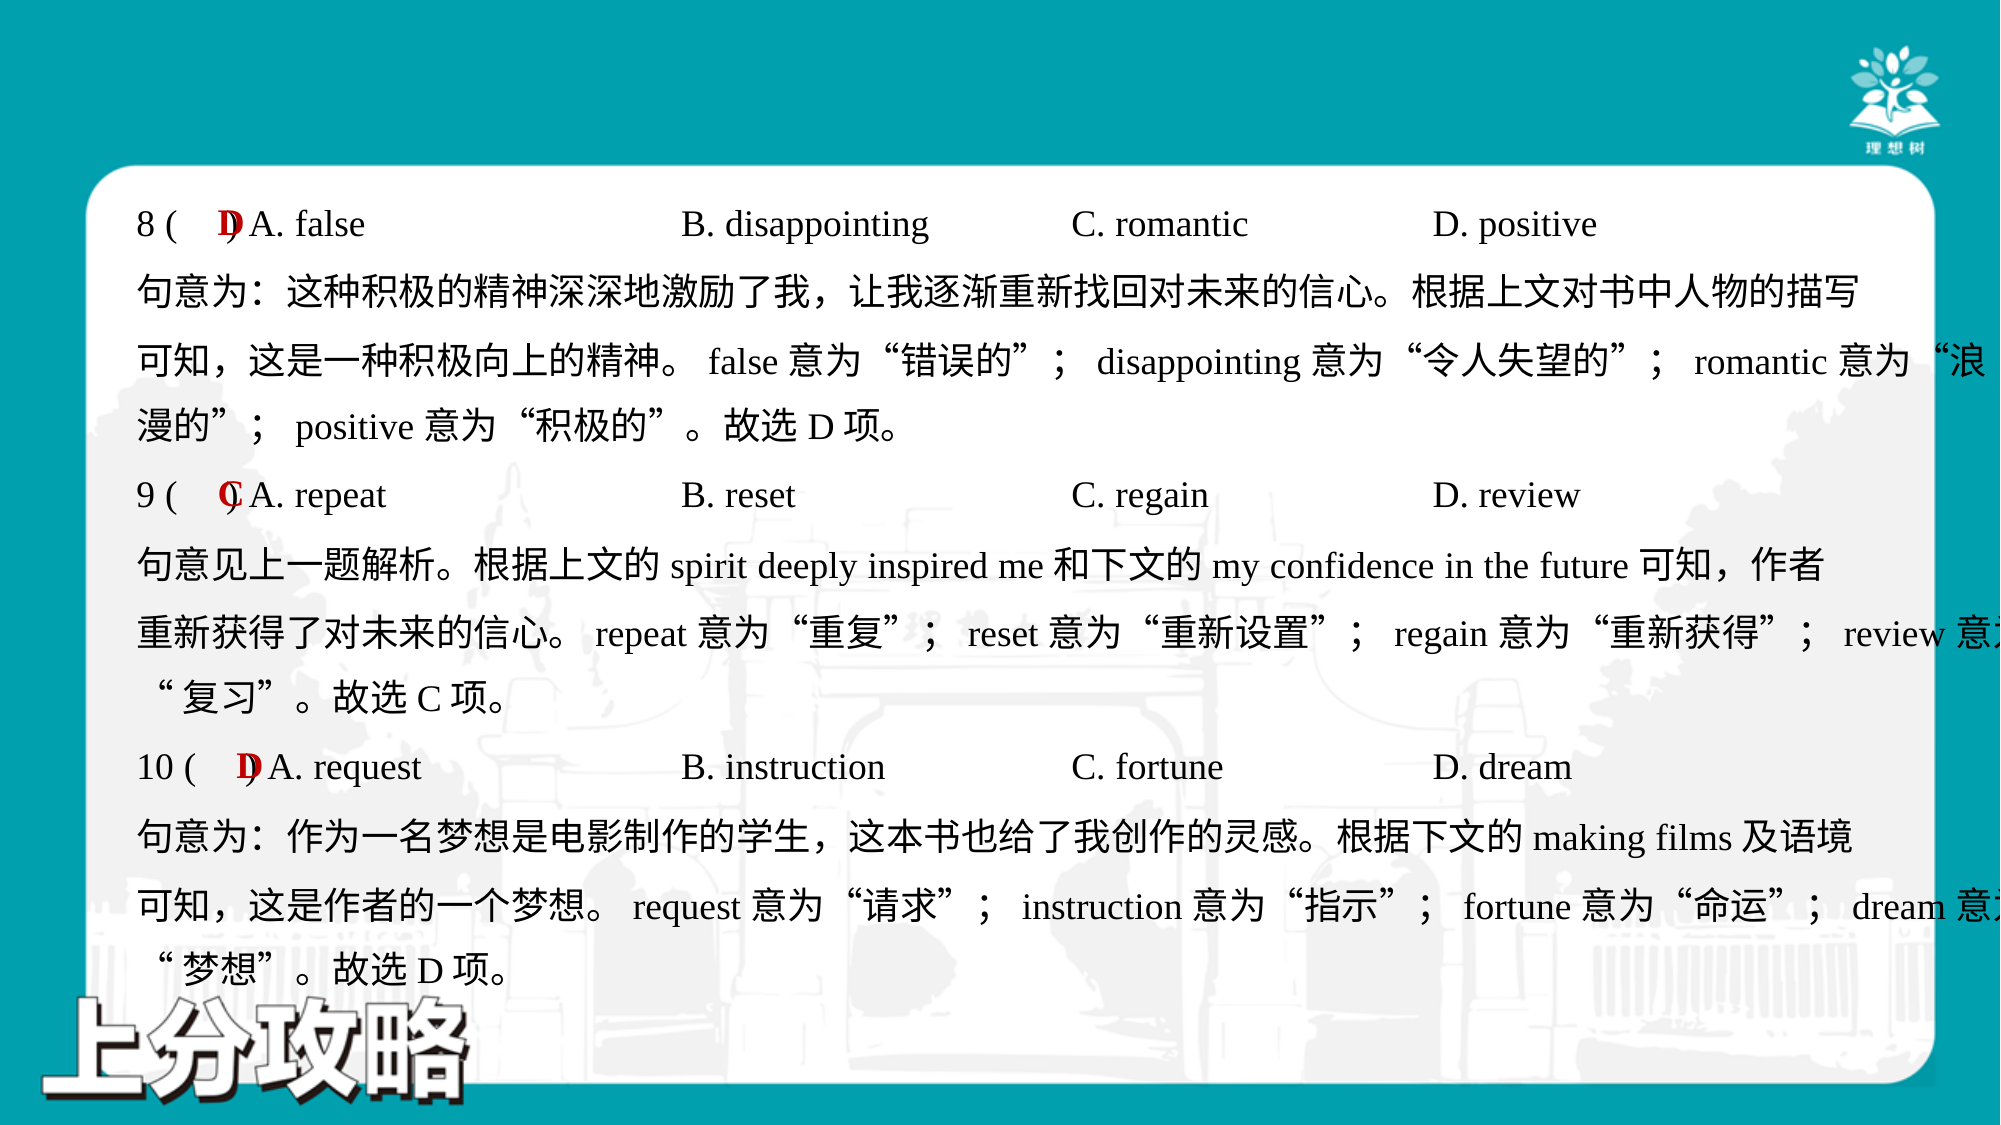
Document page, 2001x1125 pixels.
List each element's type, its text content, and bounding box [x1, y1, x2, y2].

text_box 8 ( ) A. false B. disappointing C. romantic D. positive [136, 176, 1865, 237]
text_box 10 ( ) A. request B. instruction C. fortune D. dream [278, 720, 1865, 780]
text_box D [222, 719, 278, 780]
text_box D [204, 176, 259, 236]
text_box 句意见上一题解析。根据上文的spirit deeply inspired me和下文的my confidence in the future可知，作者 重新获得了对未来的信心。repeat意为“重复”；reset意为“重新设置”；regain意为“重新获得”；review意为 “复习”。故选C项。 [136, 516, 1865, 713]
picture [0, 0, 2000, 1125]
text_box 10 ( ) A. request B. instruction C. fortune D. dream [136, 720, 222, 780]
text_box 9 ( ) A. repeat B. reset C. regain D. review [259, 447, 1865, 507]
text_box 句意为：这种积极的精神深深地激励了我，让我逐渐重新找回对未来的信心。根据上文对书中人物的描写 可知，这是一种积极向上的精神。false意为“错误的”；disappointing意为“令人失望的”；romantic意为“浪 漫的”；positive意为“积极的”。故选D项。 [136, 244, 1865, 441]
text_box C [204, 447, 259, 507]
text_box 9 ( ) A. repeat B. reset C. regain D. review [136, 447, 204, 507]
text_box 句意为：作为一名梦想是电影制作的学生，这本书也给了我创作的灵感。根据下文的making films及语境 可知，这是作者的一个梦想。request意为“请求”；instruction意为“指示”；fortune意为“命运”；dream意为 “梦想”。故选D项。 [136, 789, 1865, 985]
